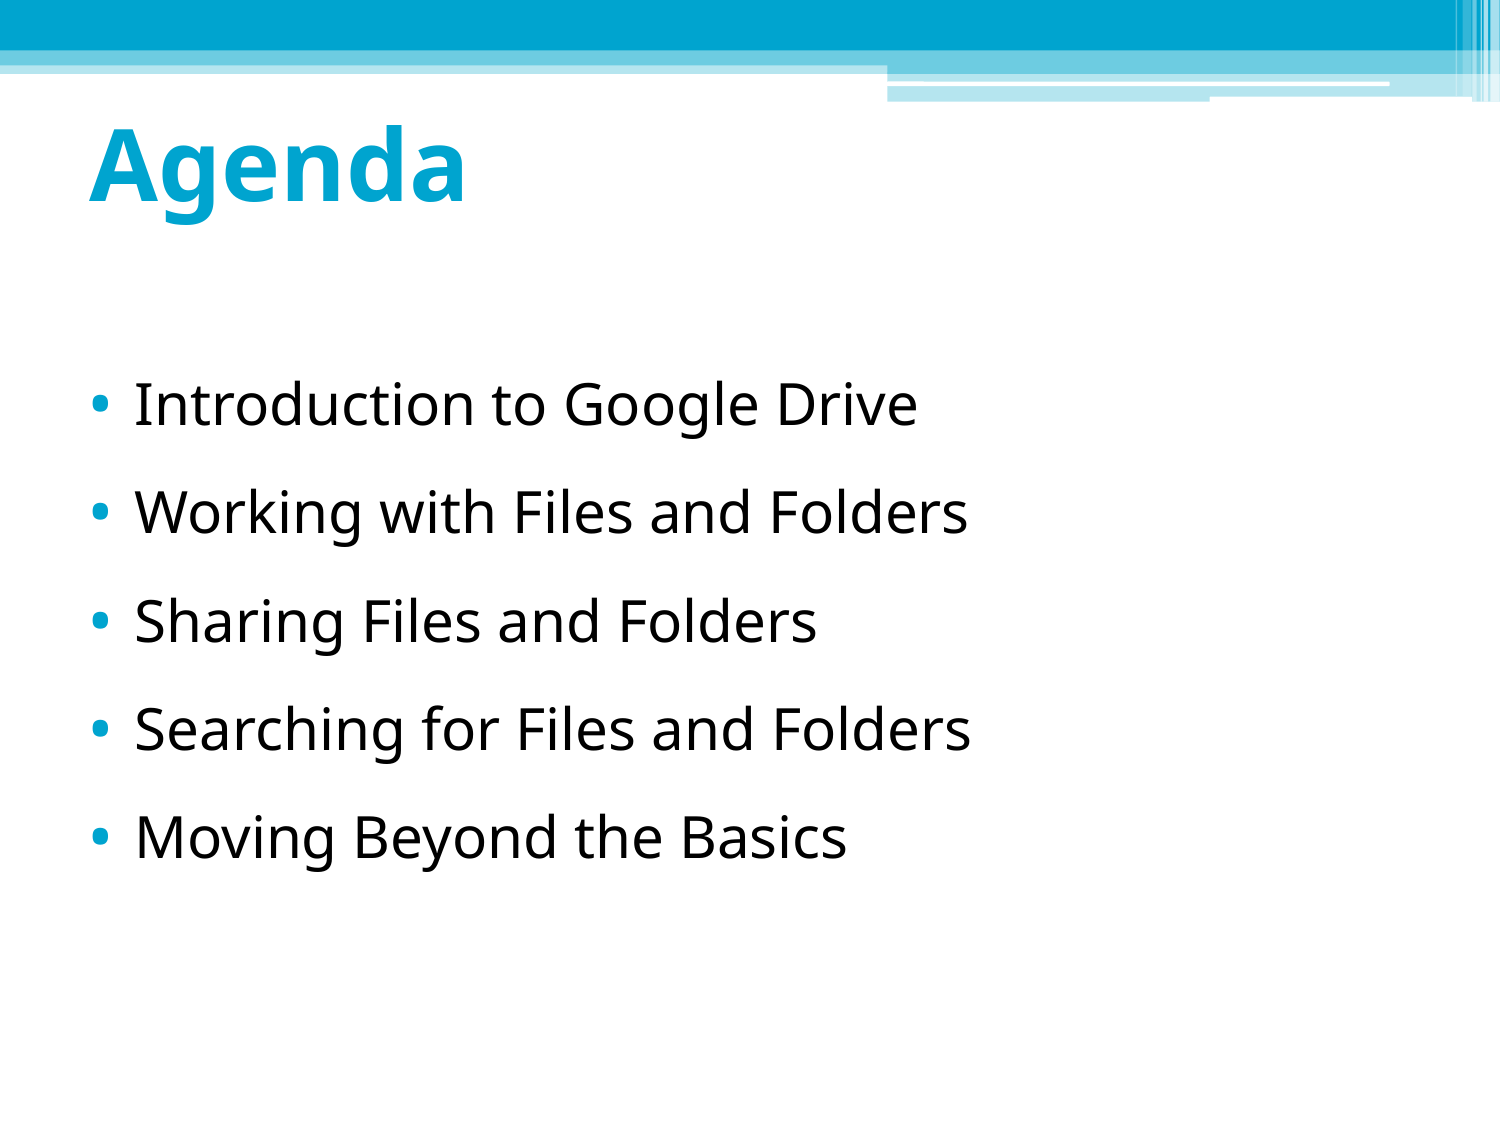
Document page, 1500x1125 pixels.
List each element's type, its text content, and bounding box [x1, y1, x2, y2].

title Agenda [75, 75, 1418, 248]
list Introduction to Google Drive Working with Files and Folders Sharing Files and Folders Searching for Files and Folders Moving Beyond the Basics [75, 324, 1418, 950]
